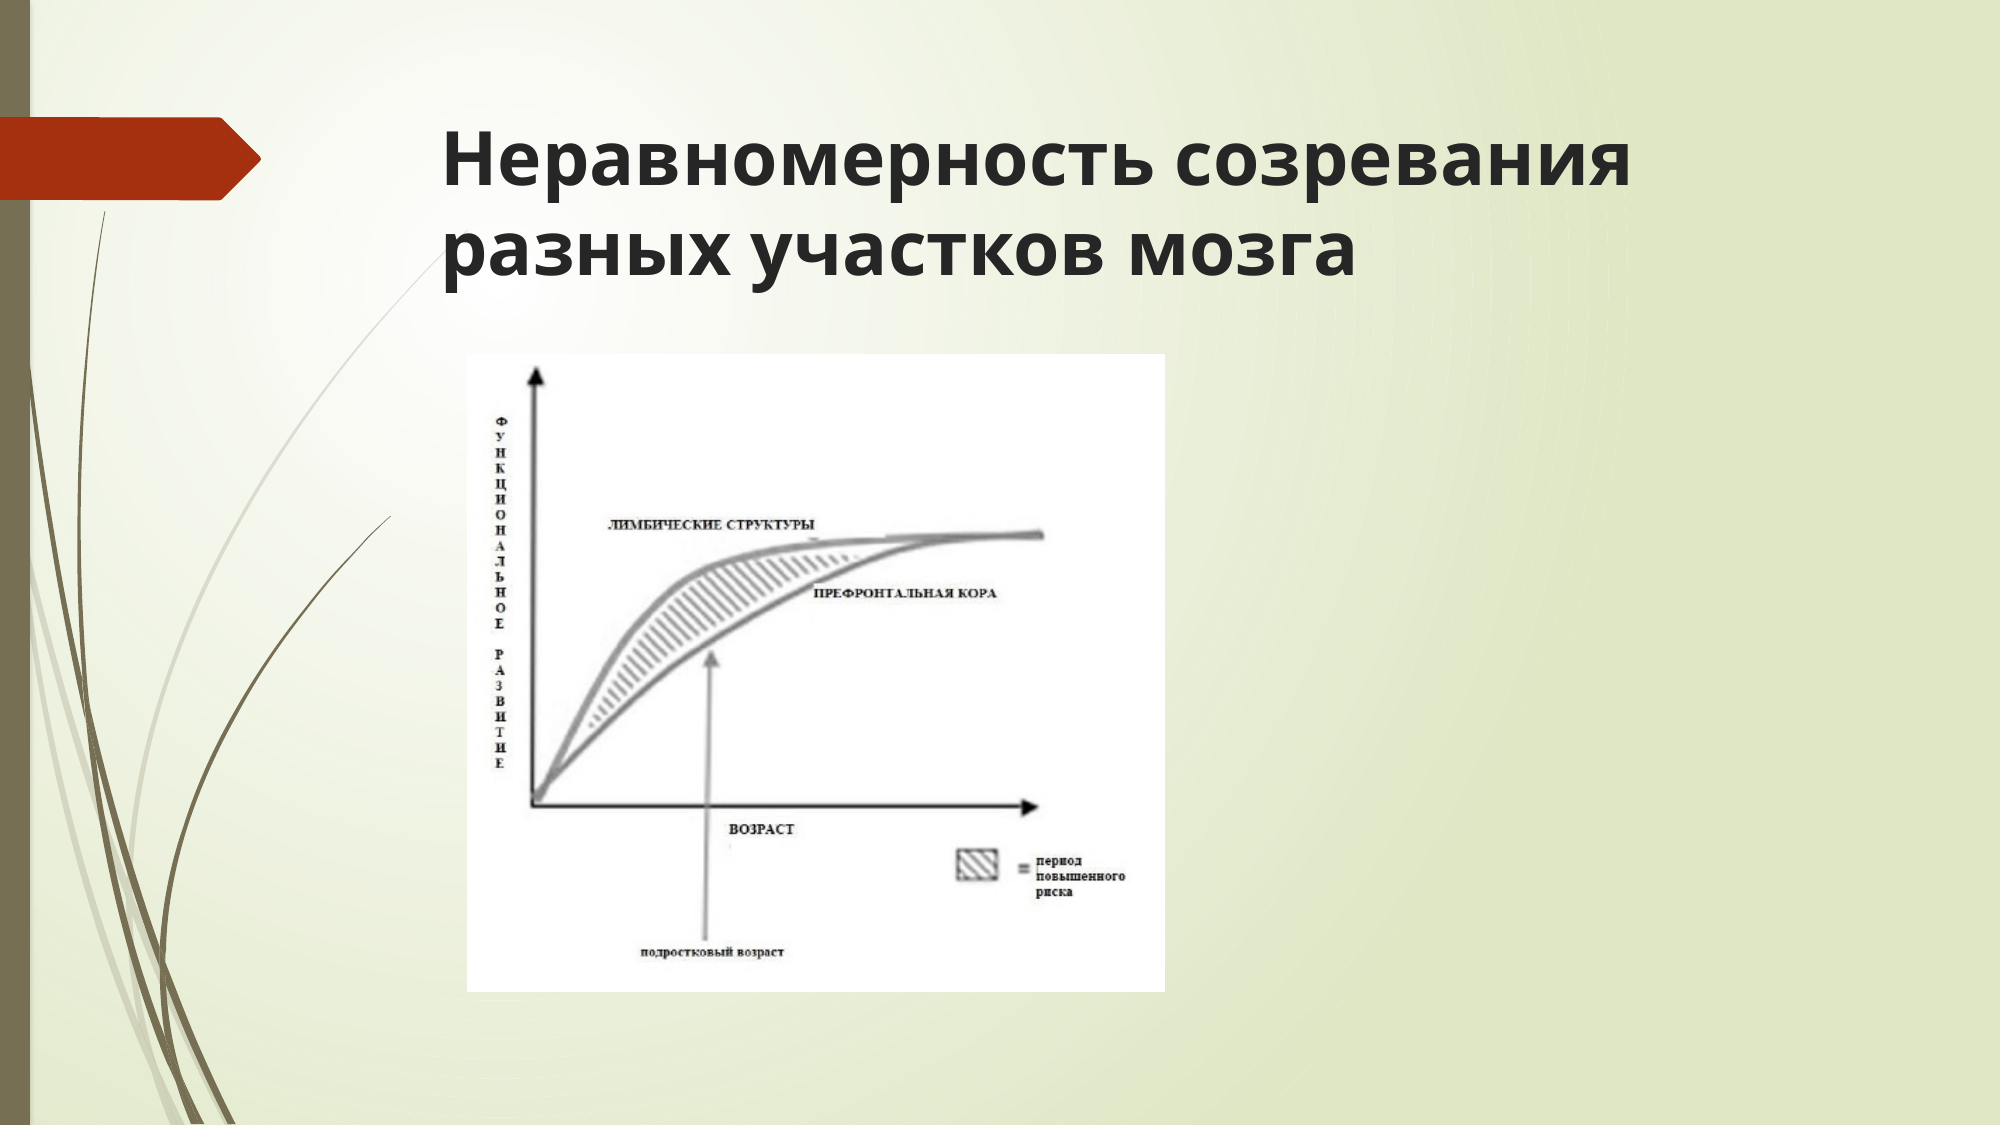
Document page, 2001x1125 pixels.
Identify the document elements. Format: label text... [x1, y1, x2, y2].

title Неравномерность созревания разных участков мозга [425, 102, 1888, 313]
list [467, 354, 1166, 992]
